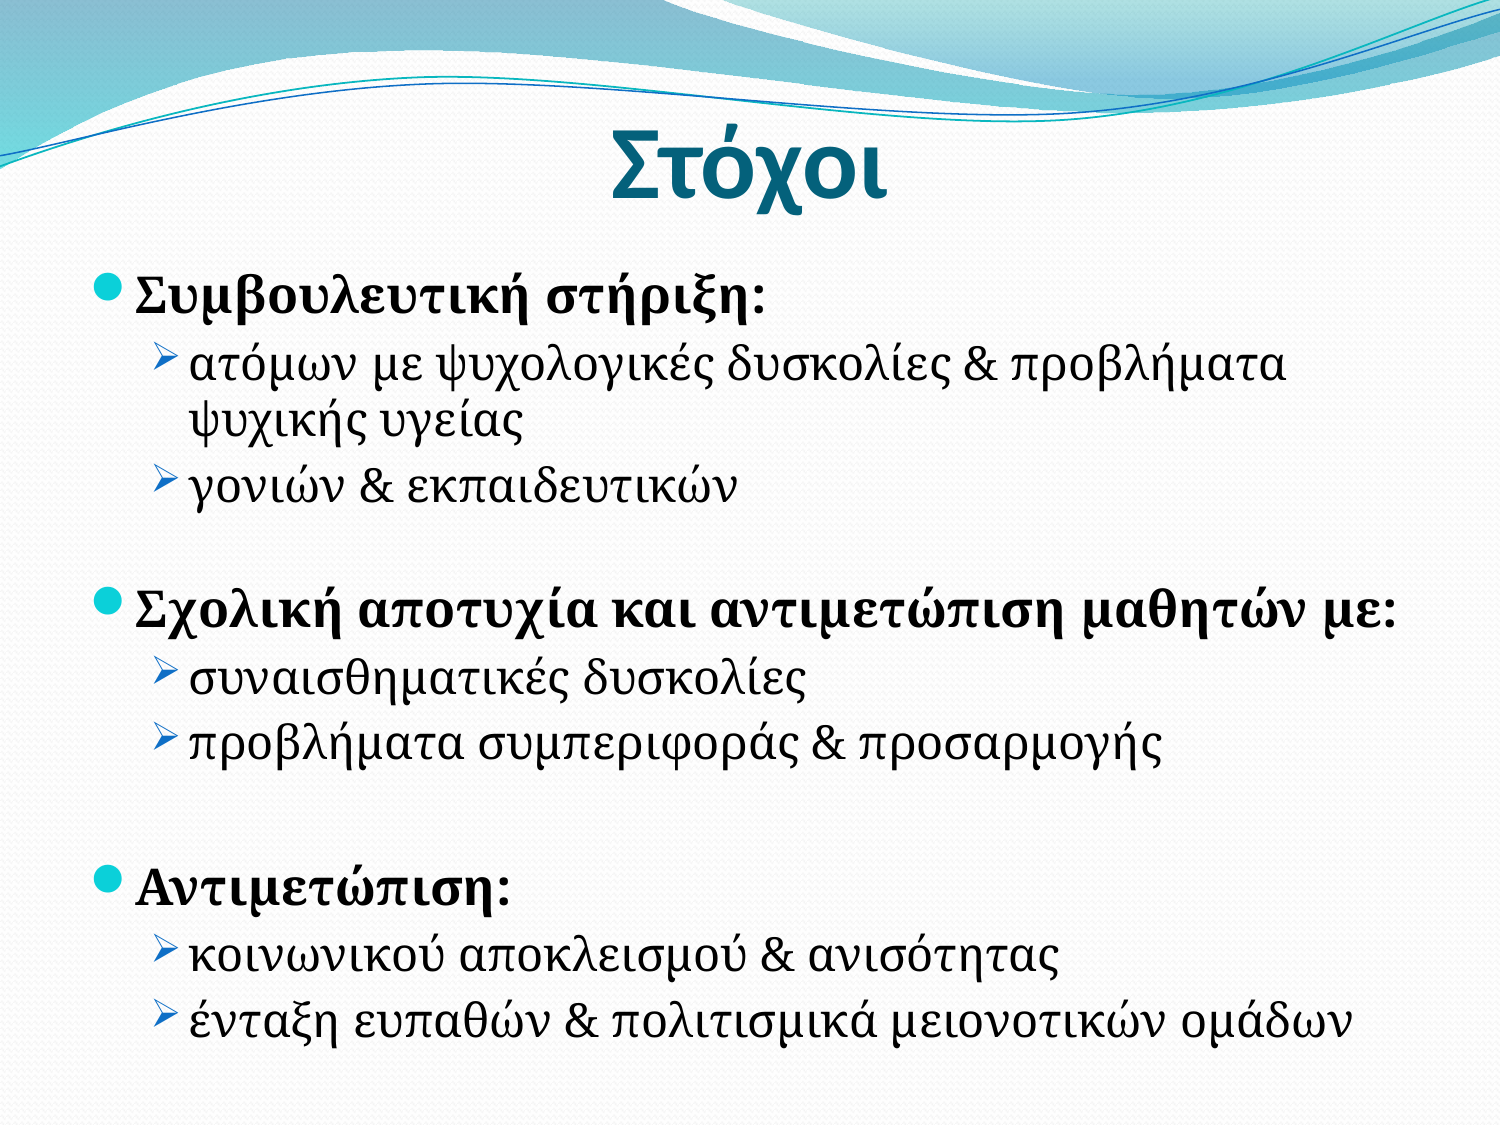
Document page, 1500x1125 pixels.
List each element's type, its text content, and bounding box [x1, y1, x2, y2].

list Συμβουλευτική στήριξη: ατόμων με ψυχολογικές δυσκολίες & προβλήματα ψυχικής υγείας γονιών & εκπαιδευτικών Σχολική αποτυχία και αντιμετώπιση μαθητών με: συναισθηματικές δυσκολίες προβλήματα συμπεριφοράς & προσαρμογής Αντιμετώπιση: κοινωνικού αποκλεισμού & ανισότητας ένταξη ευπαθών & πολιτισμικά μειονοτικών ομάδων [75, 255, 1425, 1083]
title Στόχοι [75, 42, 1425, 220]
